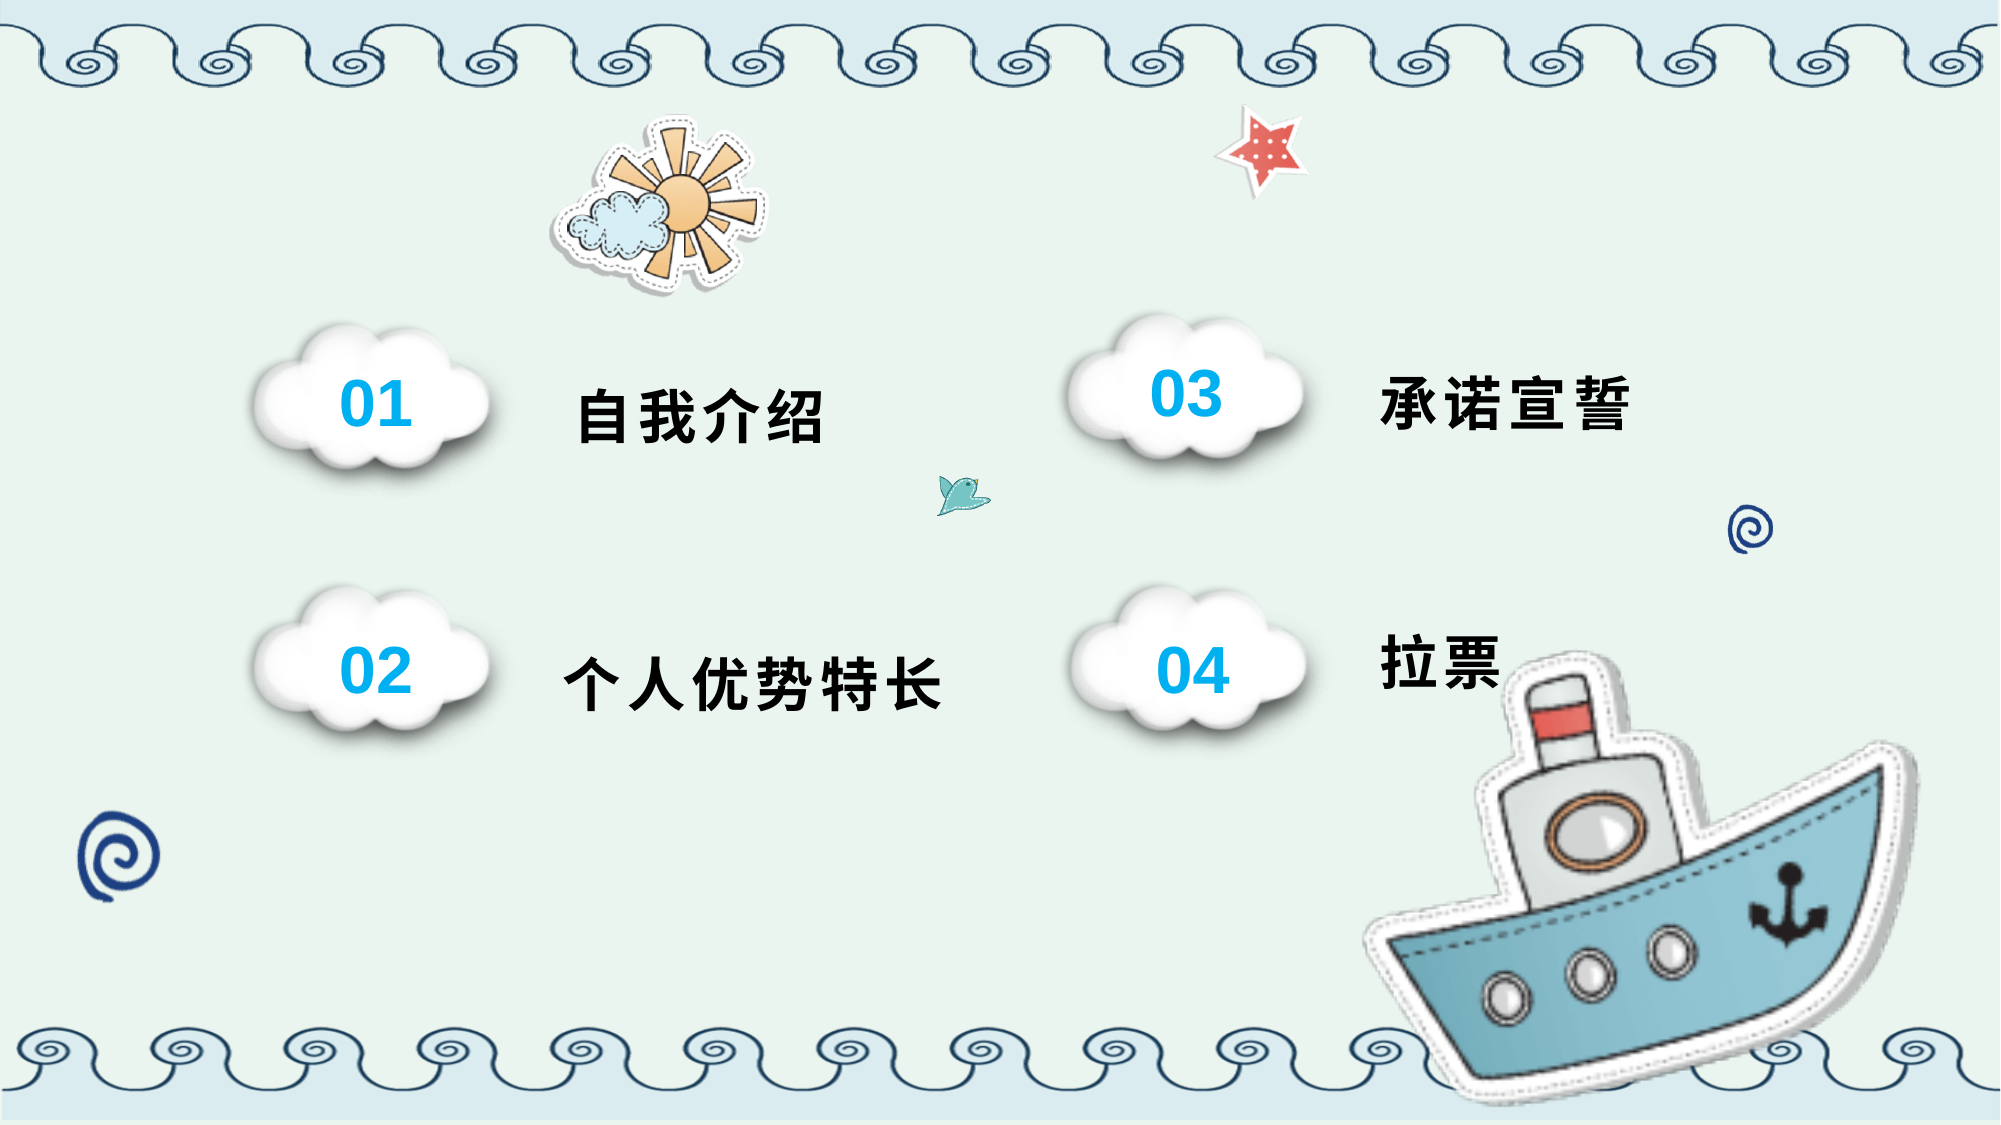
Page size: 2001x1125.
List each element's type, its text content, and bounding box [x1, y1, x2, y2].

text_box 自我介绍 [559, 372, 1023, 458]
text_box 承诺宣誓 [1365, 360, 1909, 445]
picture [0, 0, 2000, 942]
text_box 个人优势特长 [548, 640, 1026, 726]
picture [0, 235, 2001, 1125]
